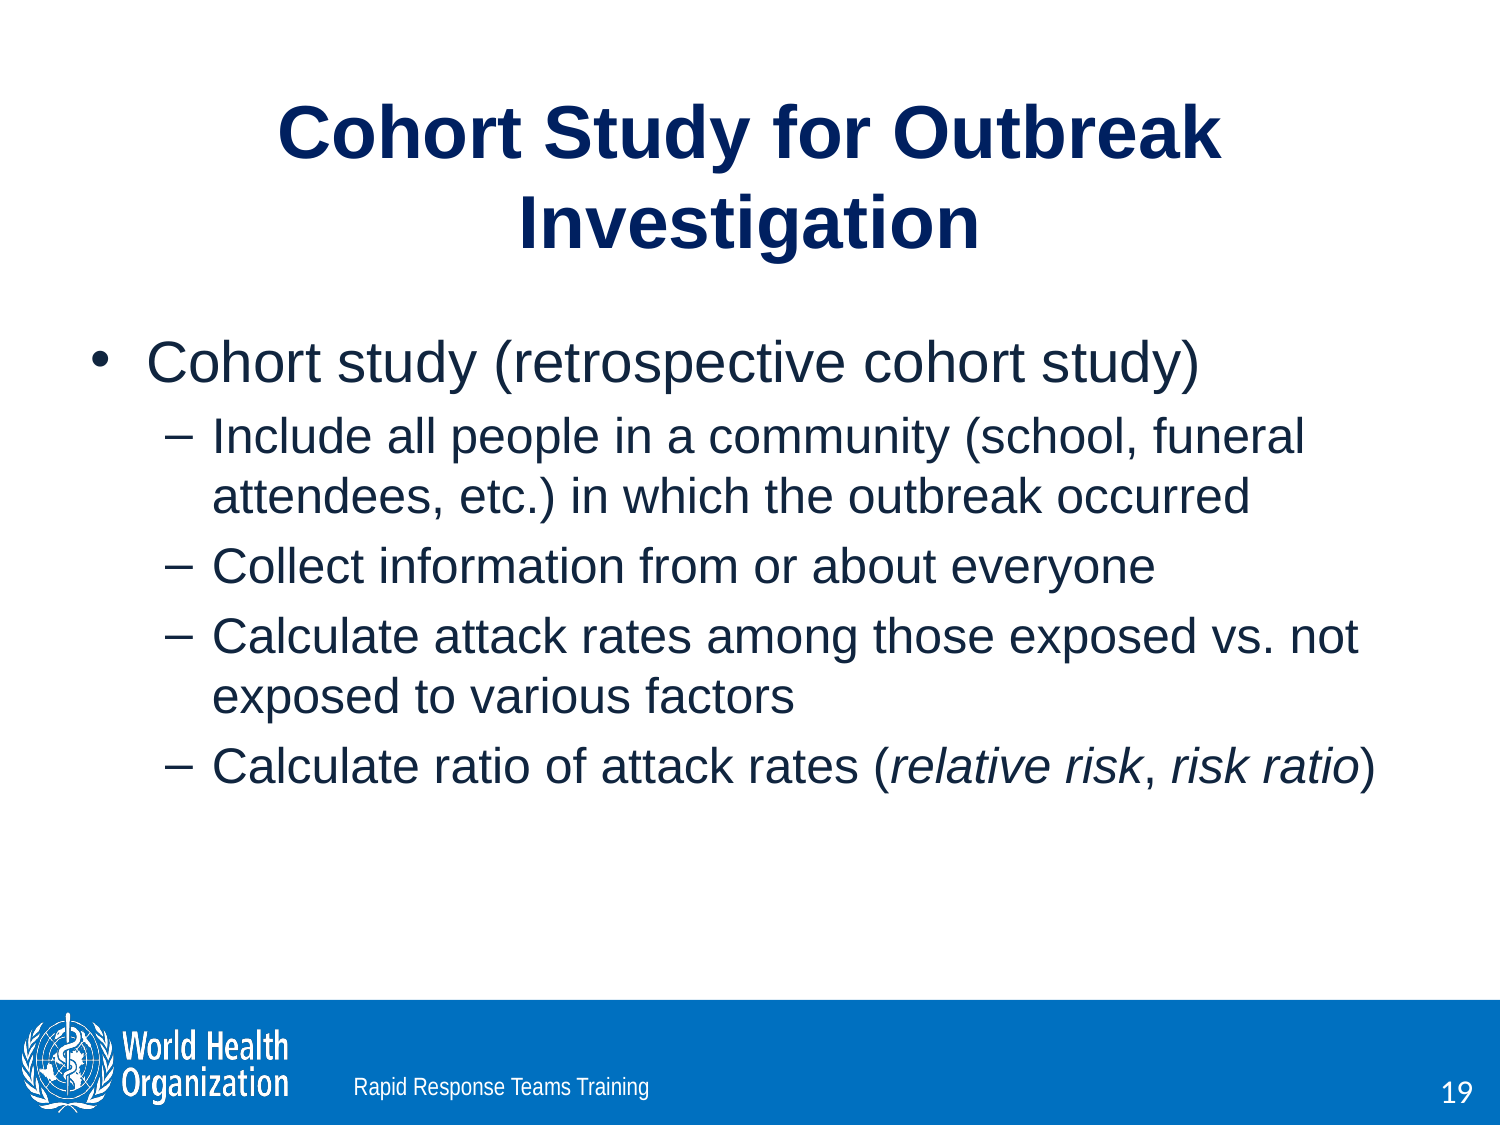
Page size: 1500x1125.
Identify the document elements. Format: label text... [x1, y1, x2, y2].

title Cohort Study for Outbreak Investigation [75, 79, 1425, 268]
picture [21, 1012, 288, 1113]
list Cohort study (retrospective cohort study) Include all people in a community (school, funeral attendees, etc.) in which the outbreak occurred Collect information from or about everyone Calculate attack rates among those exposed vs. not exposed to various factors Calculate ratio of attack rates (relative risk, risk ratio) [75, 316, 1425, 1059]
